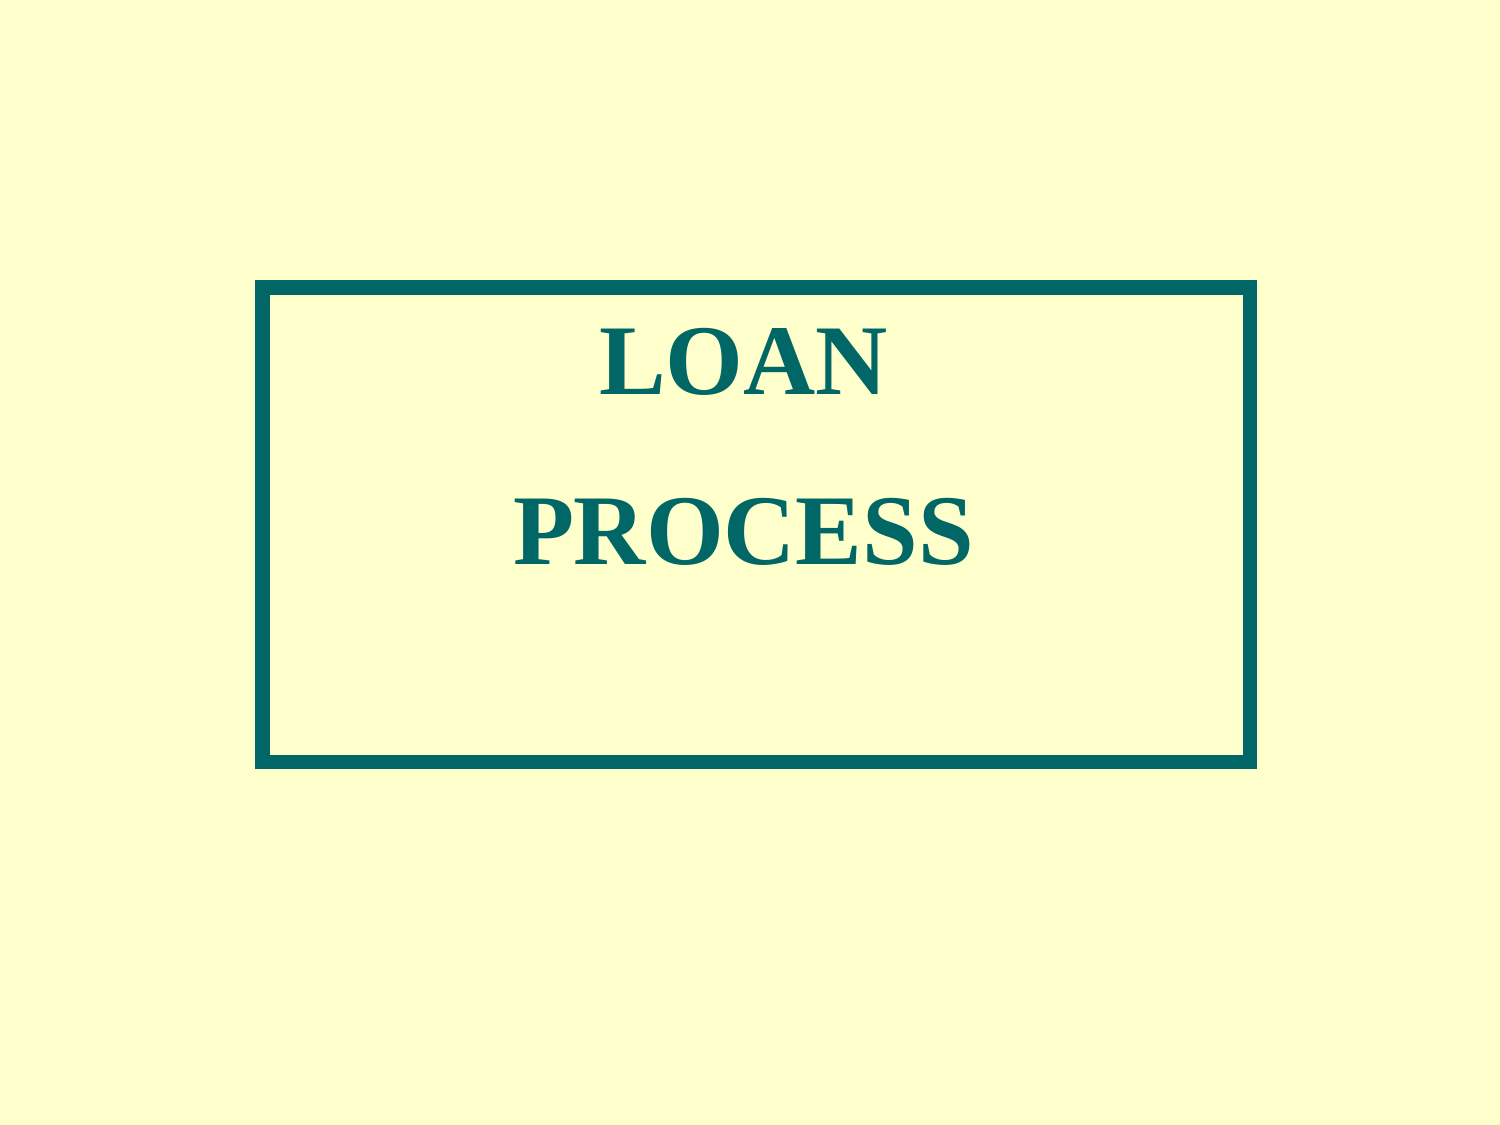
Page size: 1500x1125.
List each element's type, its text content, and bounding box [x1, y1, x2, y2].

text_box LOAN PROCESS [262, 287, 1250, 763]
